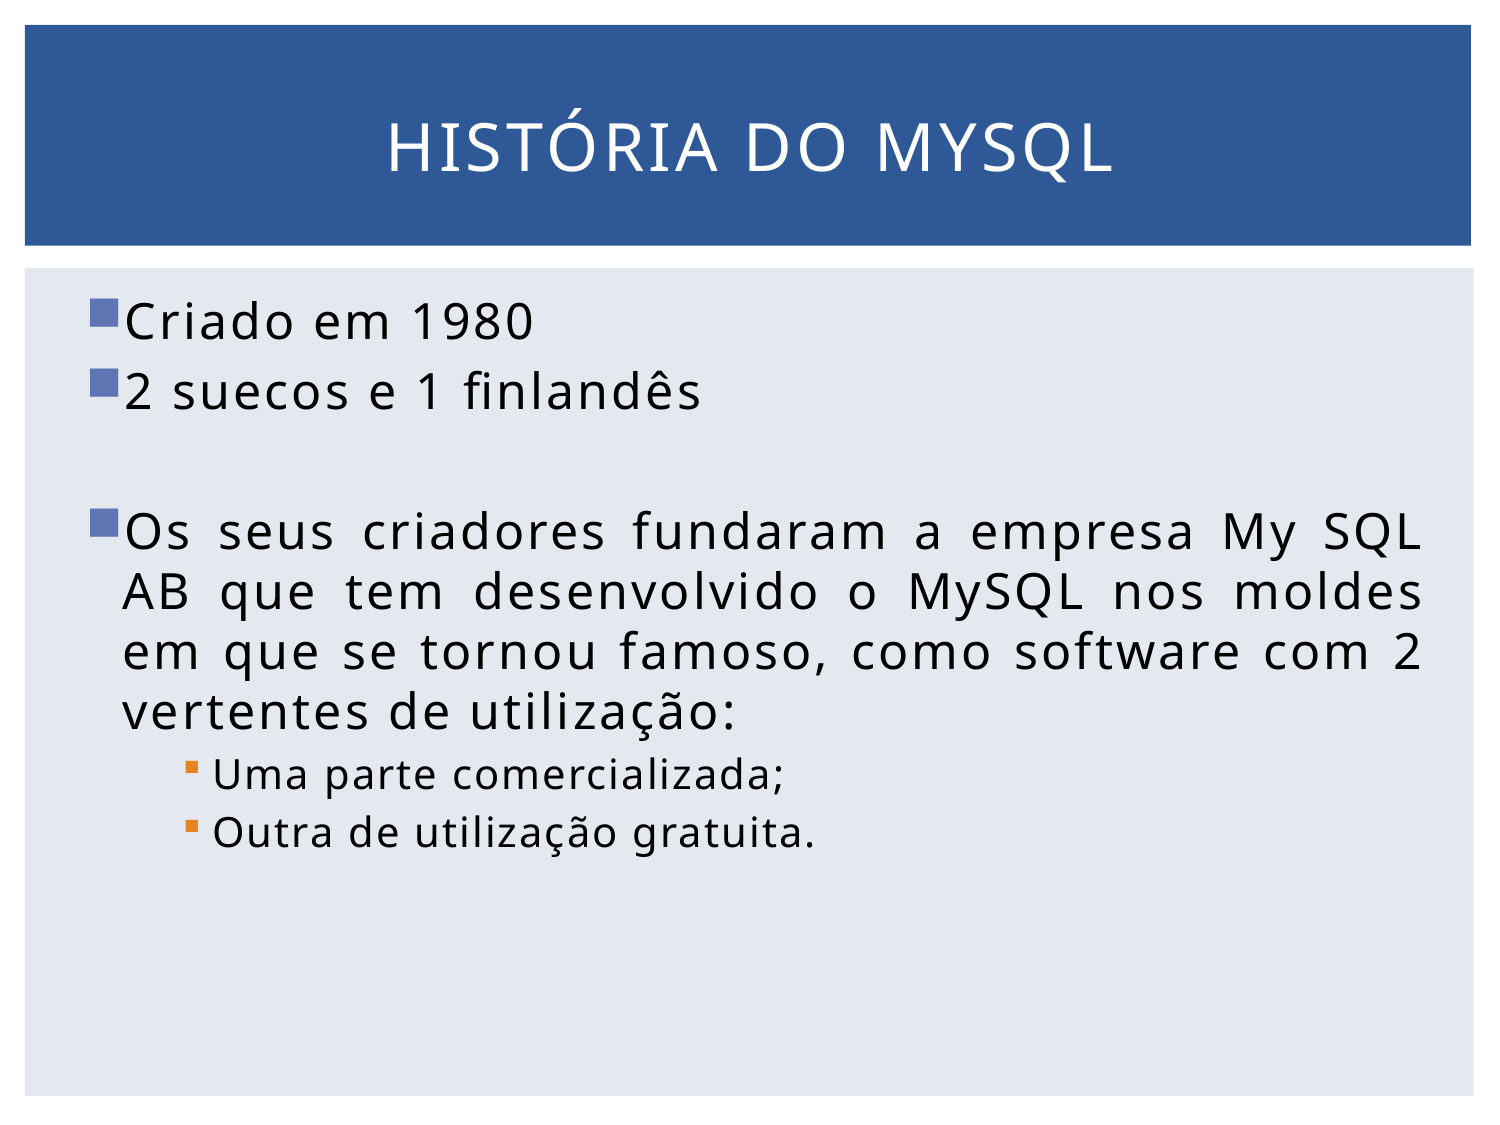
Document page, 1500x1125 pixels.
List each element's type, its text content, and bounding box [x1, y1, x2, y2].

title História do mysql [62, 58, 1438, 232]
list Criado em 1980 2 suecos e 1 finlandês Os seus criadores fundaram a empresa My SQL AB que tem desenvolvido o MySQL nos moldes em que se tornou famoso, como software com 2 vertentes de utilização: Uma parte comercializada; Outra de utilização gratuita. [62, 281, 1442, 1005]
